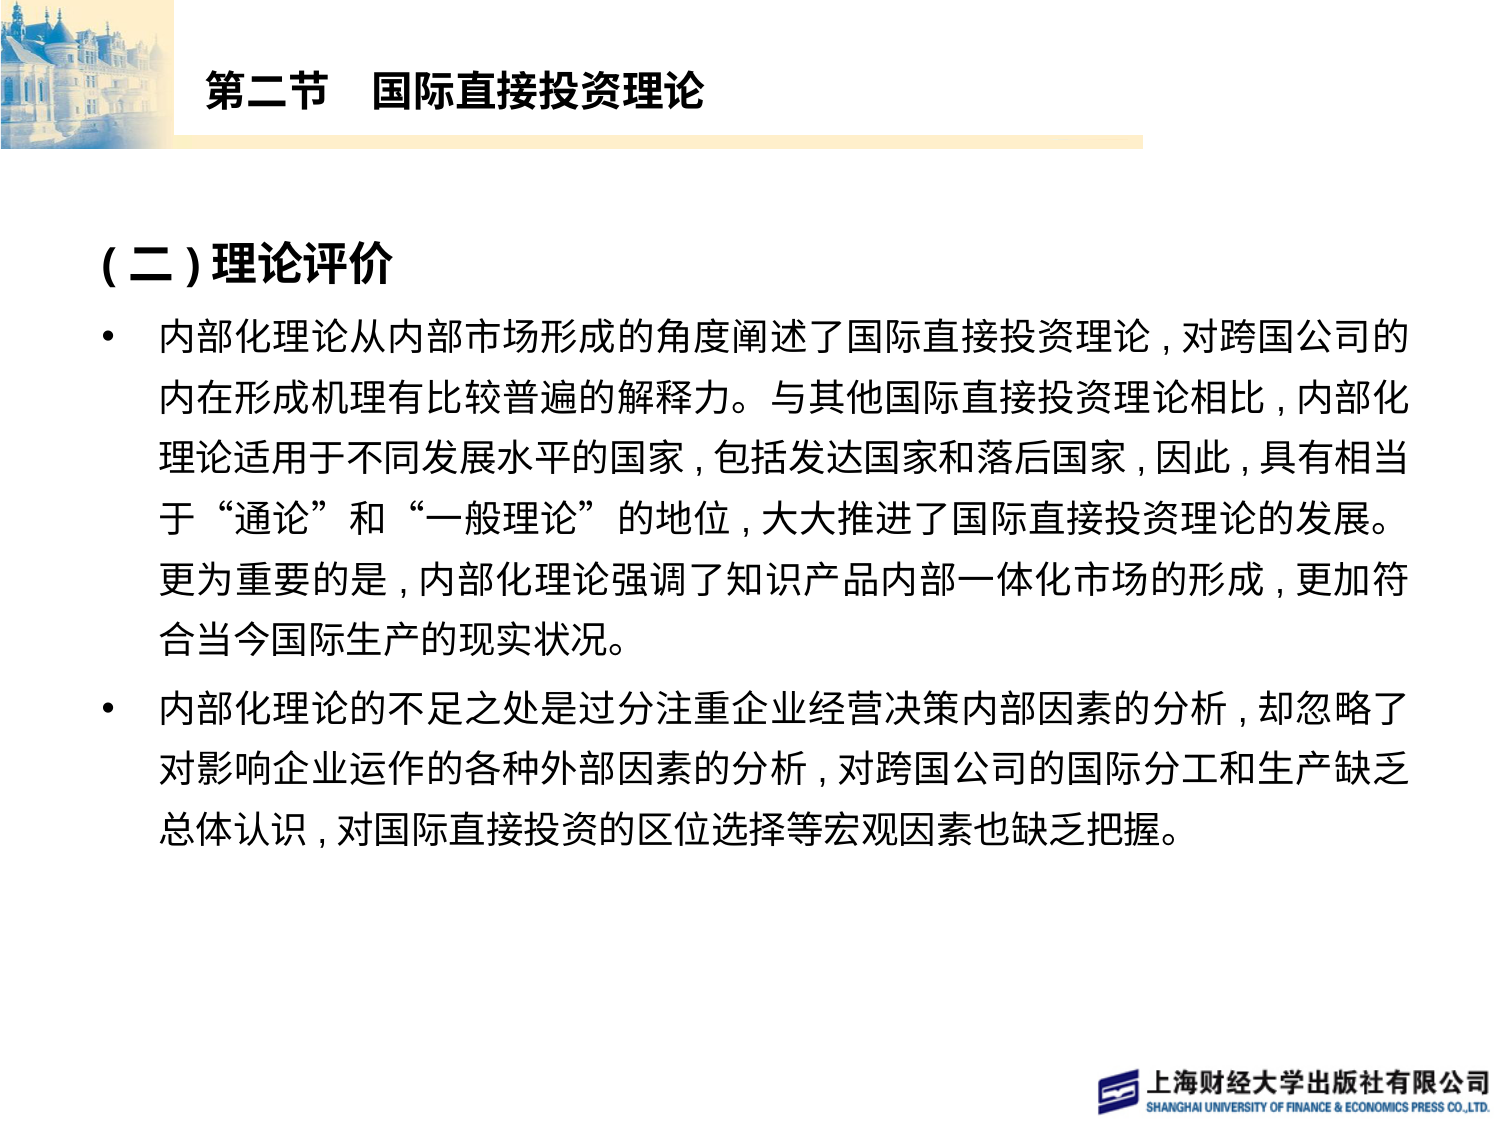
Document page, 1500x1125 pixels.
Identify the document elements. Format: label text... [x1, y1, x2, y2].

picture [1097, 1065, 1494, 1120]
title 第二节 国际直接投资理论 [189, 36, 1262, 143]
picture [0, 0, 1143, 149]
list (二)理论评价 内部化理论从内部市场形成的角度阐述了国际直接投资理论,对跨国公司的内在形成机理有比较普遍的解释力。与其他国际直接投资理论相比,内部化理论适用于不同发展水平的国家,包括发达国家和落后国家,因此,具有相当于“通论”和“一般理论”的地位,大大推进了国际直接投资理论的发展。更为重要的是,内部化理论强调了知识产品内部一体化市场的形成,更加符合当今国际生产的现实状况。 内部化理论的不足之处是过分注重企业经营决策内部因素的分析,却忽略了对影响企业运作的各种外部因素的分析,对跨国公司的国际分工和生产缺乏总体认识,对国际直接投资的区位选择等宏观因素也缺乏把握。 [86, 207, 1425, 1071]
